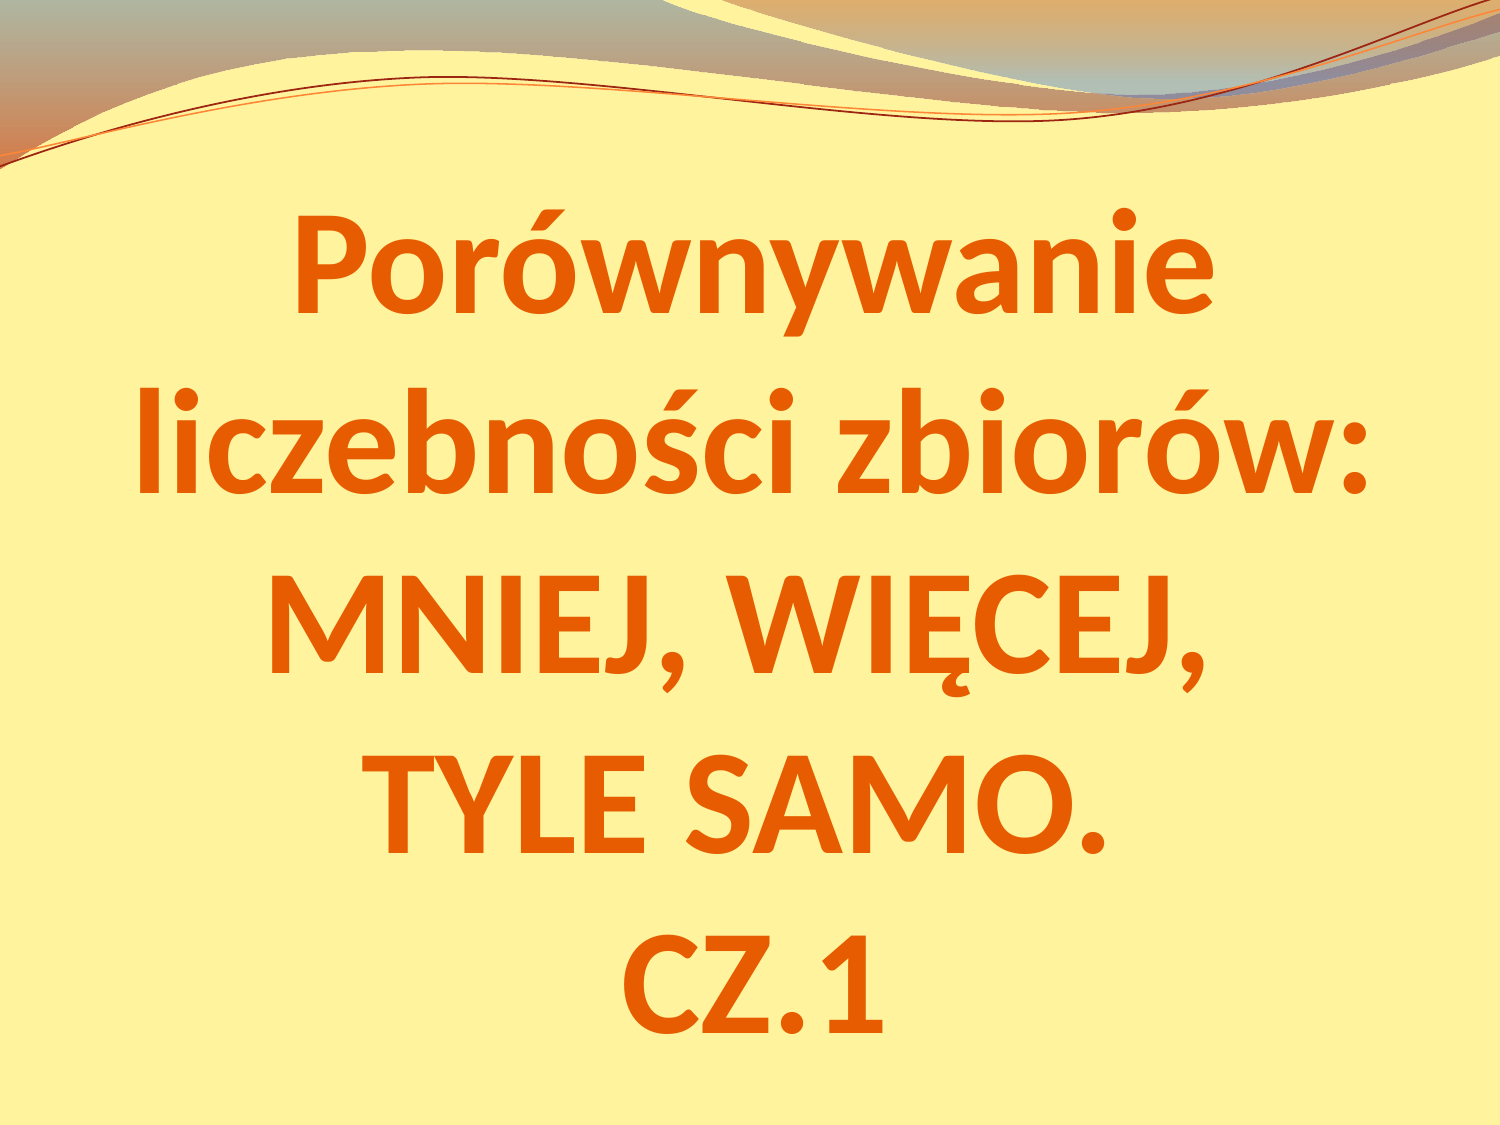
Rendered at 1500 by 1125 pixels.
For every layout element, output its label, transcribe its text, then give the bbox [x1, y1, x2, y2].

title Porównywanie liczebności zbiorów: MNIEJ, WIĘCEJ, TYLE SAMO. CZ.1 [111, 763, 1401, 1064]
